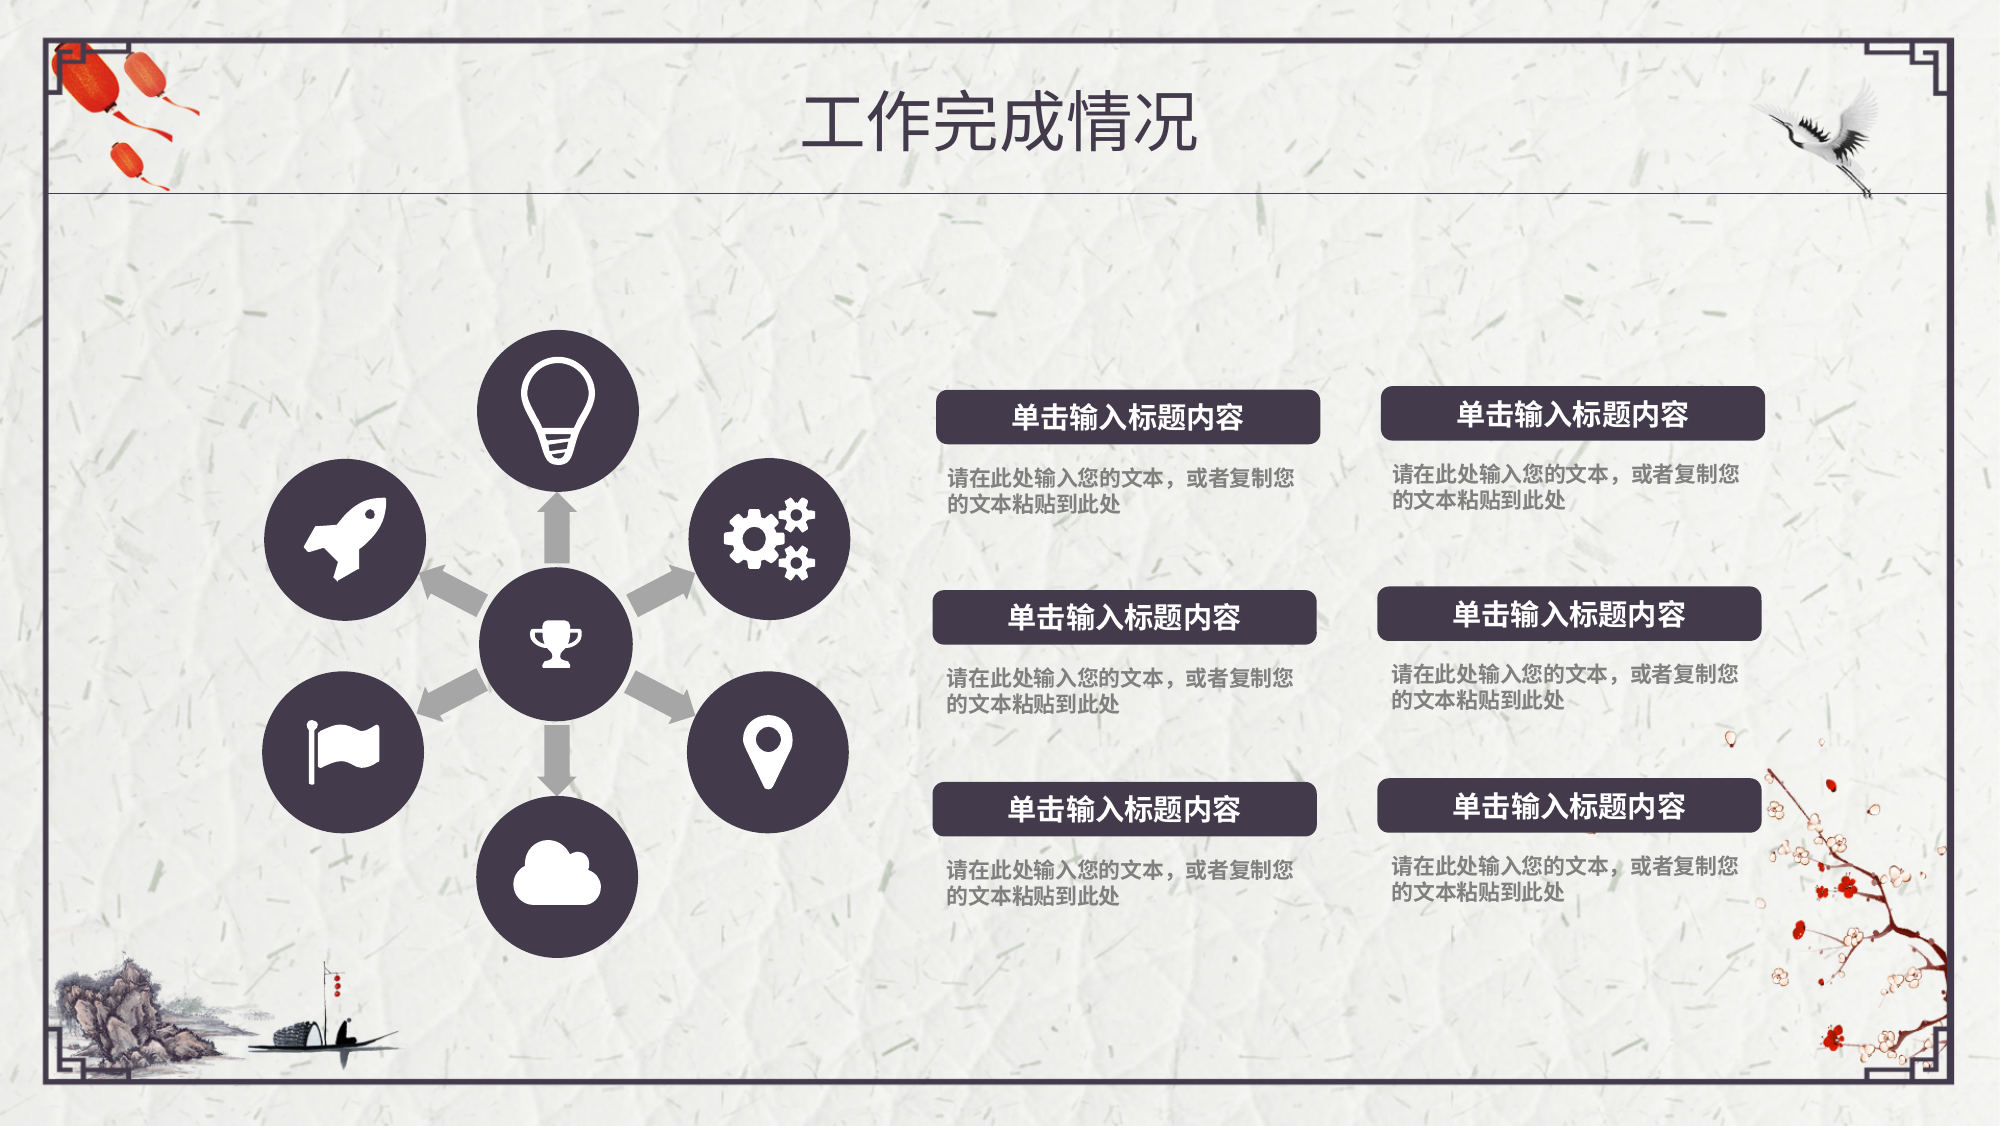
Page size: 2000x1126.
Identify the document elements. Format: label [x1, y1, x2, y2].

text_box [47, 79, 1948, 194]
picture [0, 0, 2000, 1126]
text_box [1380, 385, 1769, 522]
text_box [1377, 586, 1765, 723]
text_box [932, 781, 1320, 918]
text_box [261, 329, 851, 959]
text_box [932, 589, 1320, 726]
text_box [1377, 777, 1765, 915]
text_box [935, 389, 1324, 526]
